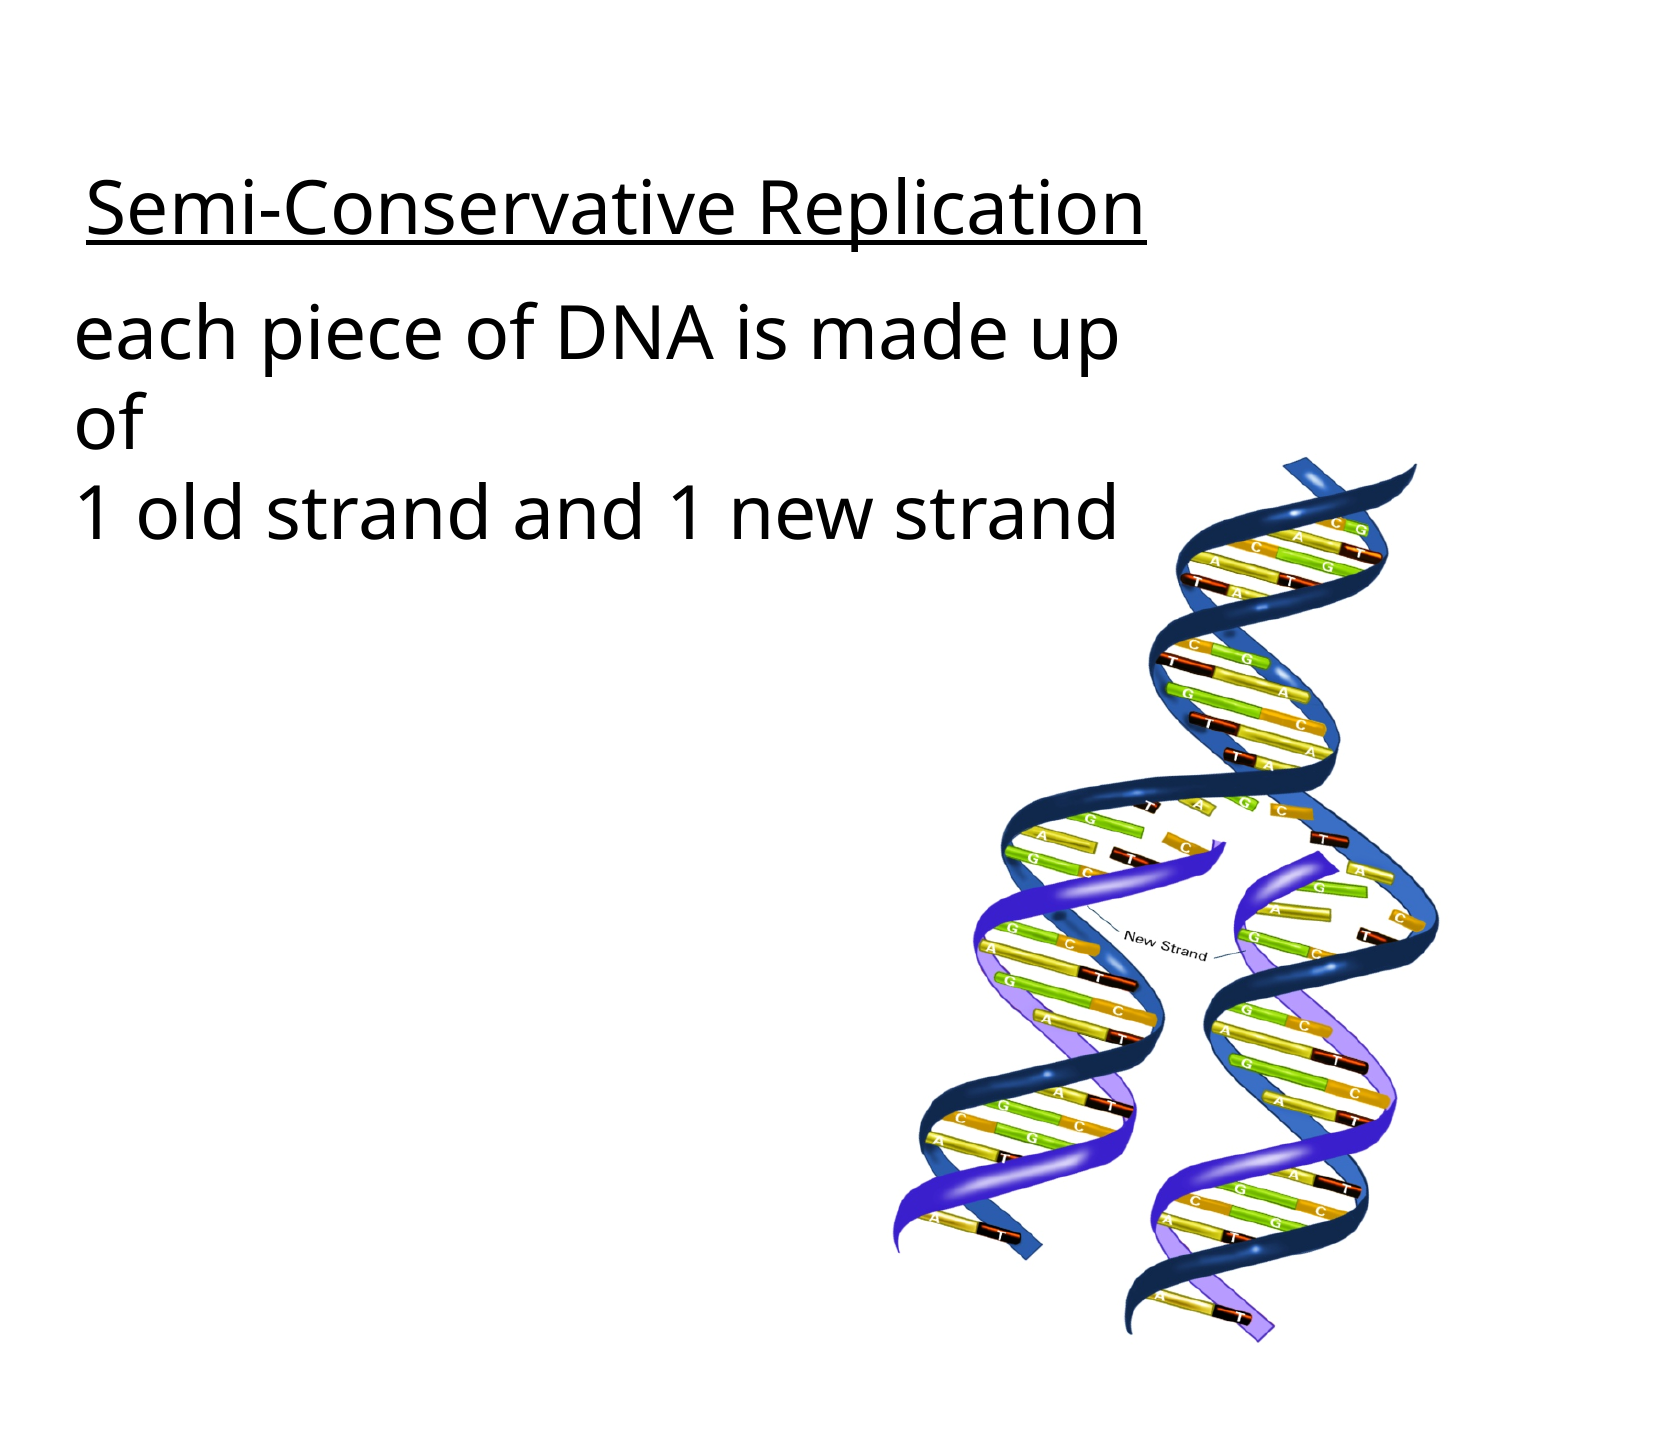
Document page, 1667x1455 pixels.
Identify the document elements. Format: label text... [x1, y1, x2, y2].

text_box Semi-Conservative Replication [70, 152, 1175, 257]
text_box each piece of DNA is made up of 1 old strand and 1 new strand [58, 277, 1200, 562]
picture [821, 389, 1615, 1411]
